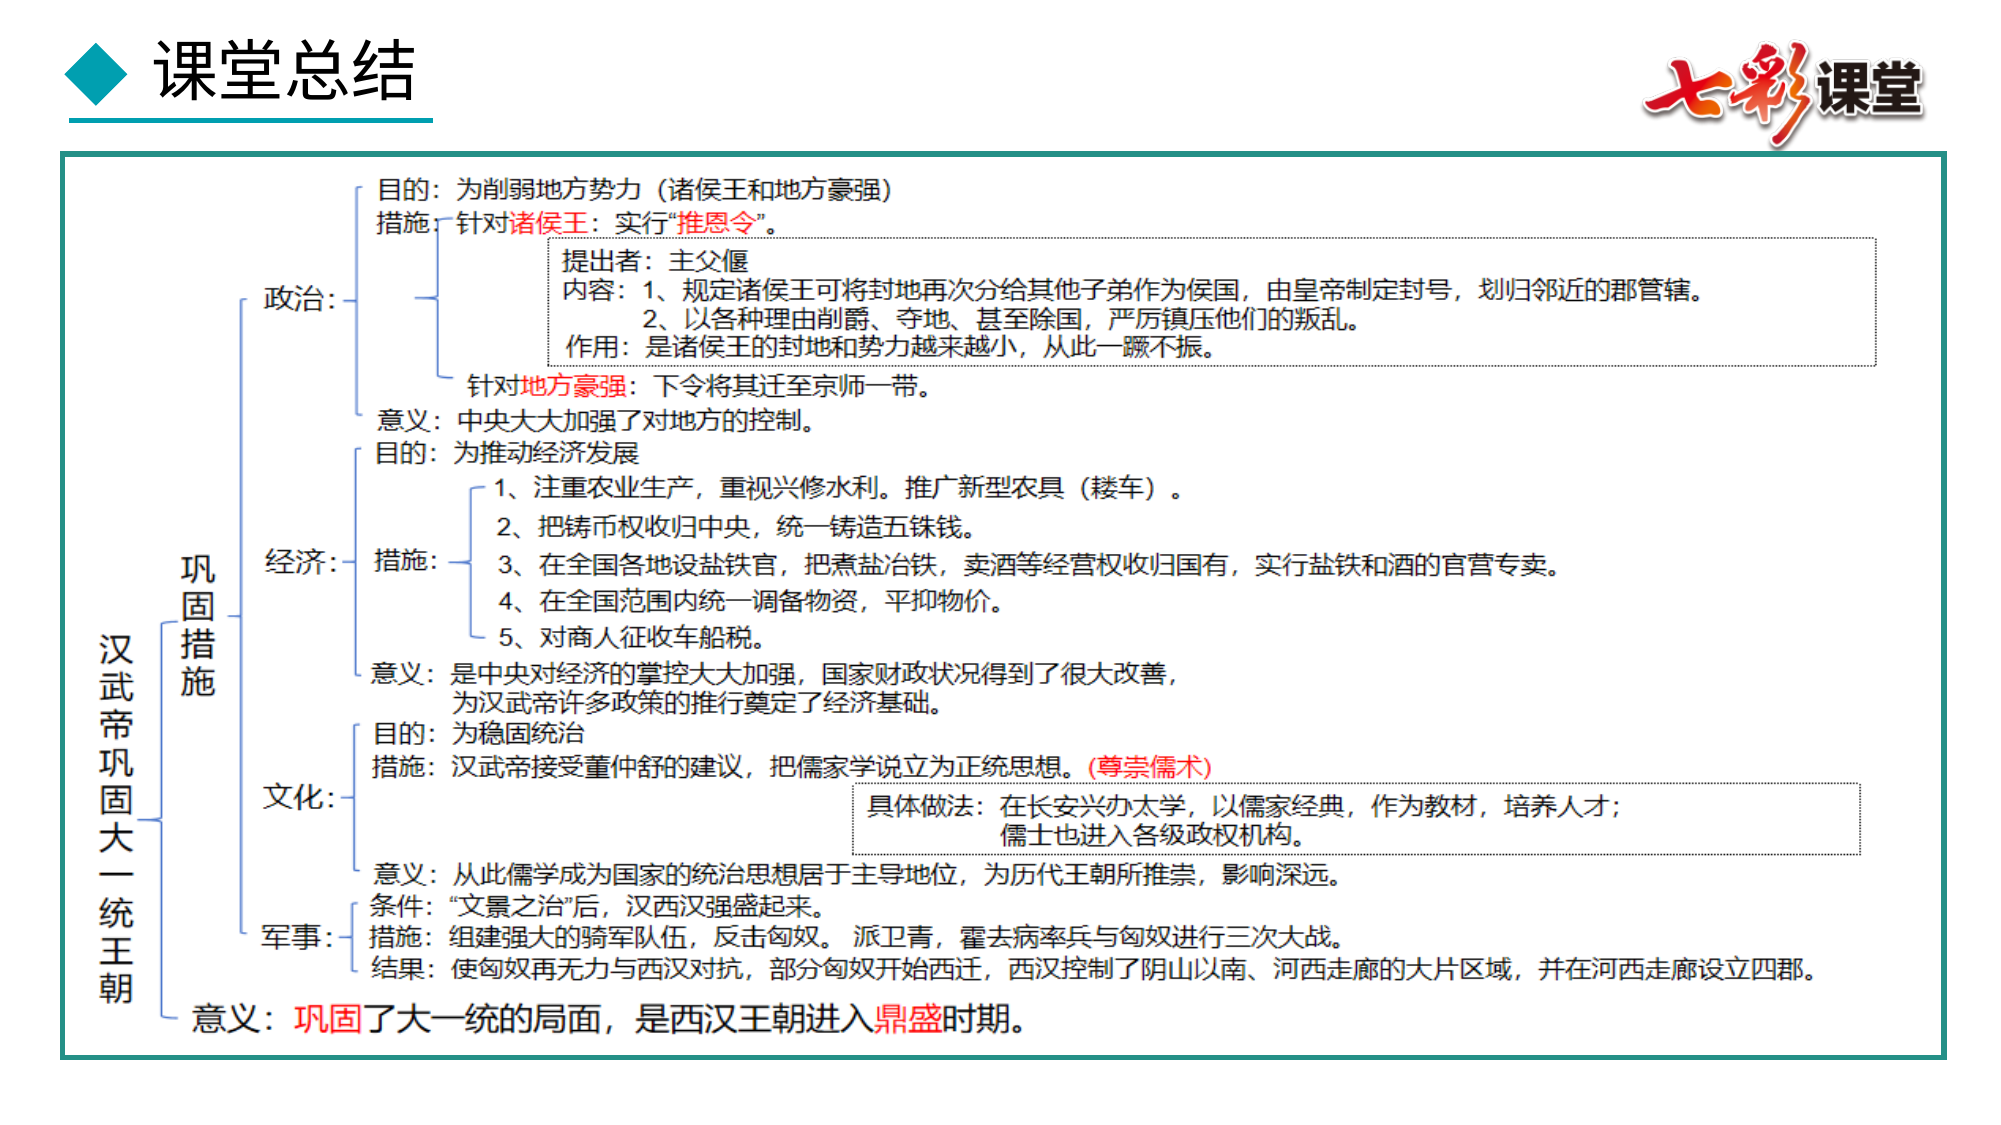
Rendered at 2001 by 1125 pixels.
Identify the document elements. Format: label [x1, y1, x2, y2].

picture [1638, 35, 1932, 151]
picture [89, 172, 1888, 1047]
